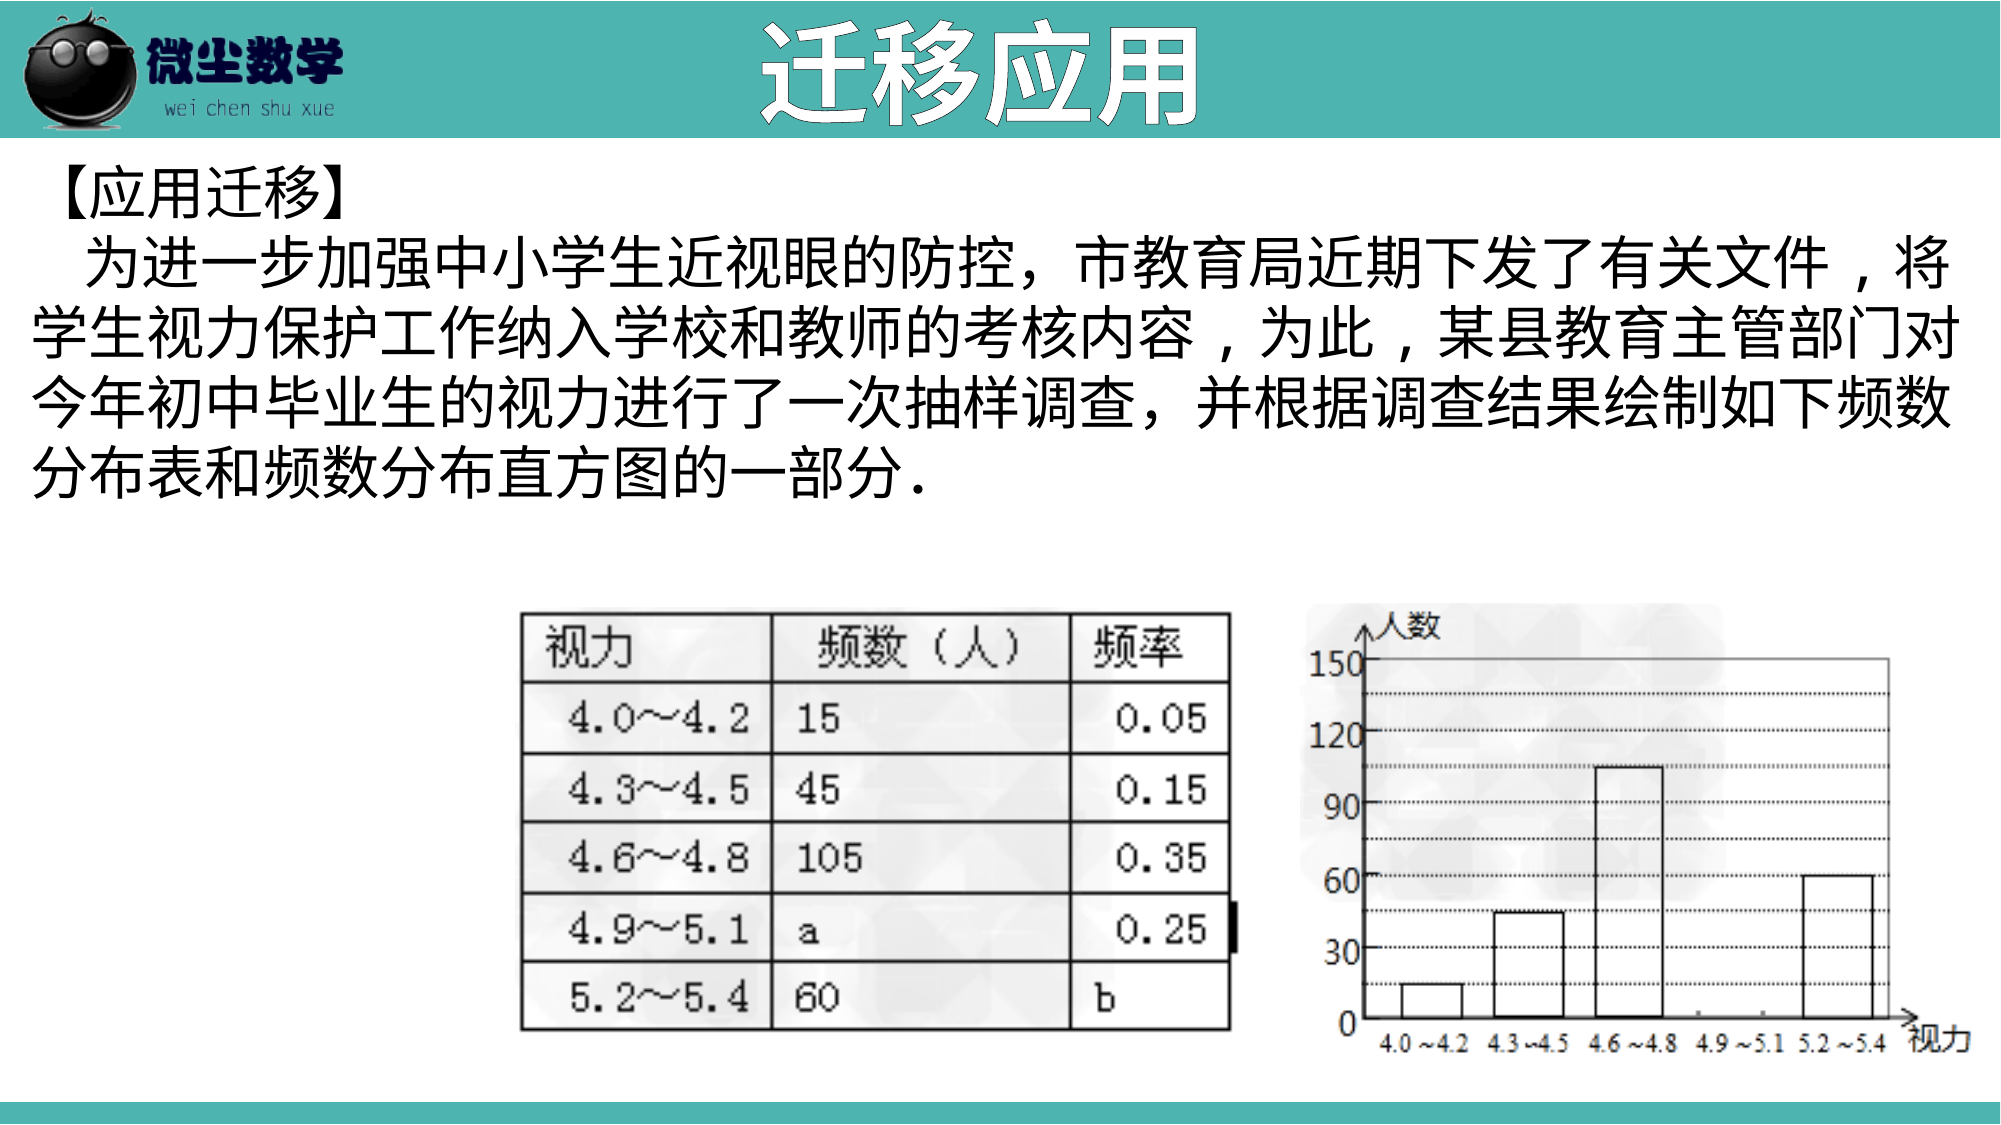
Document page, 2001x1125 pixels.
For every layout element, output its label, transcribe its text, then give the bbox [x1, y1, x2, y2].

text_box 【应用迁移】 为进一步加强中小学生近视眼的防控，市教育局近期下发了有关文件,将学生视力保护工作纳入学校和教师的考核内容,为此,某县教育主管部门对今年初中毕业生的视力进行了一次抽样调查，并根据调查结果绘制如下频数分布表和频数分布直方图的一部分． [15, 149, 1985, 514]
text_box 迁移应用 [742, 0, 1223, 146]
picture [0, 1, 2001, 1124]
